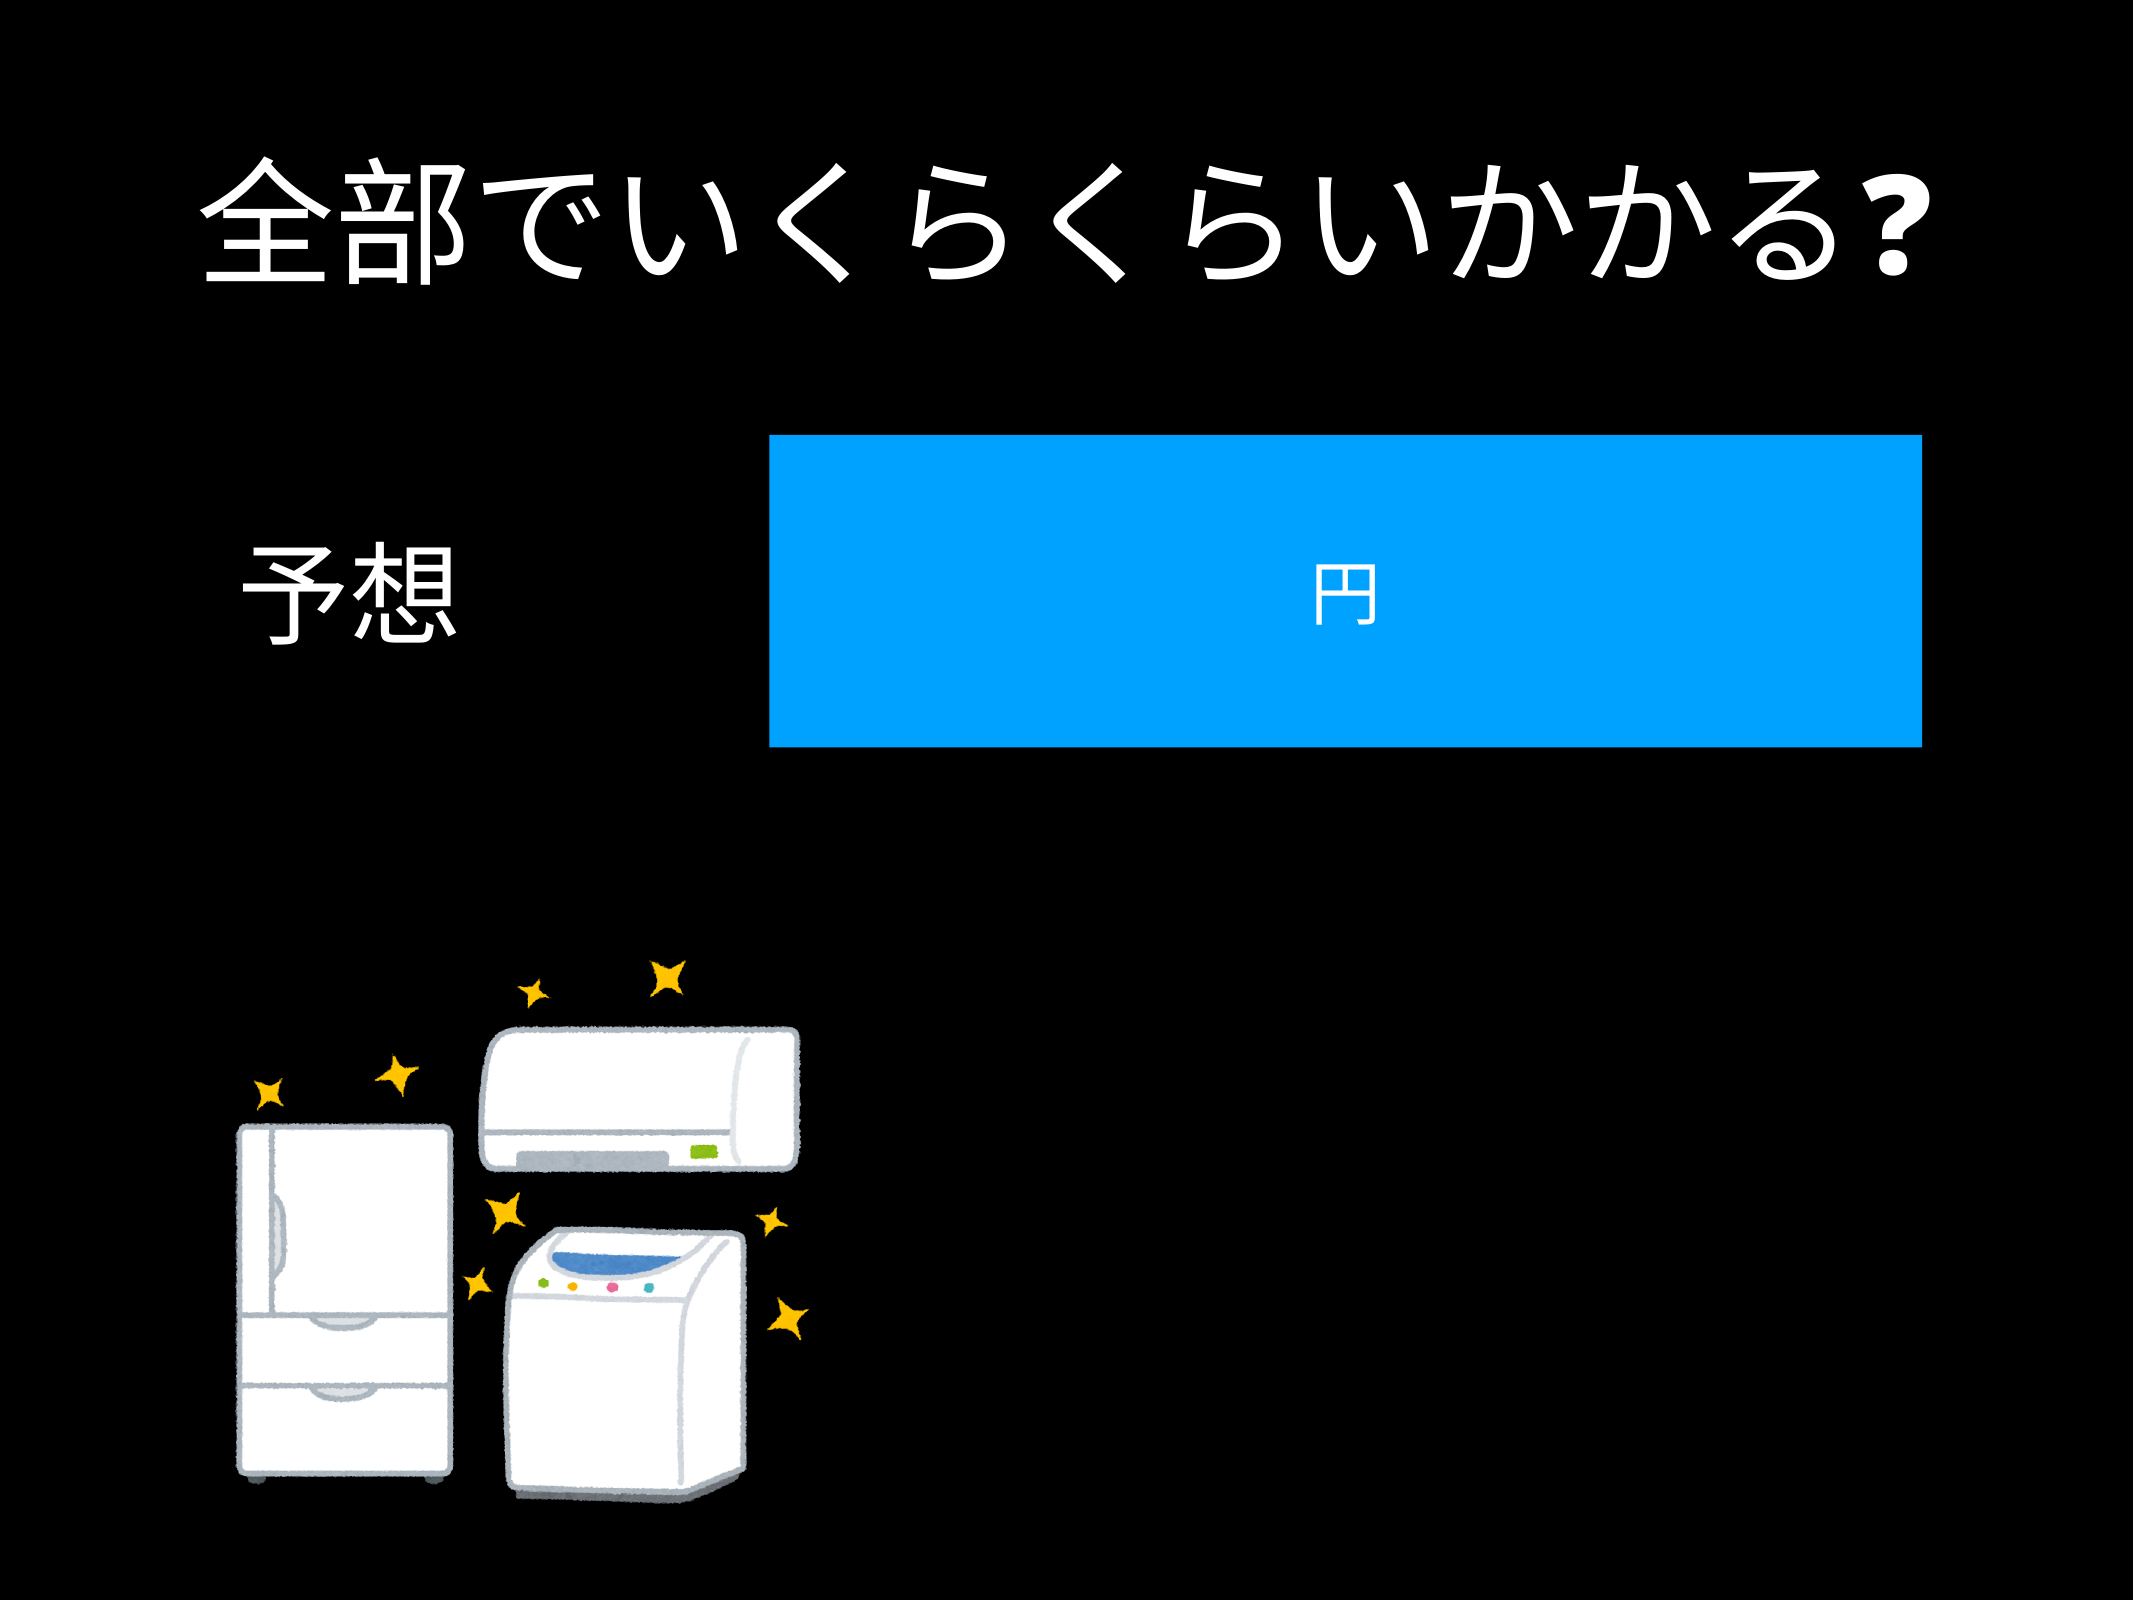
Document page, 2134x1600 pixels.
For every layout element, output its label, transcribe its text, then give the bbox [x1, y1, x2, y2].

text_box 円 [769, 434, 1923, 748]
picture [216, 946, 824, 1531]
title 全部でいくらくらいかかる❓ [155, 41, 1978, 397]
text_box 予想 [228, 515, 471, 667]
